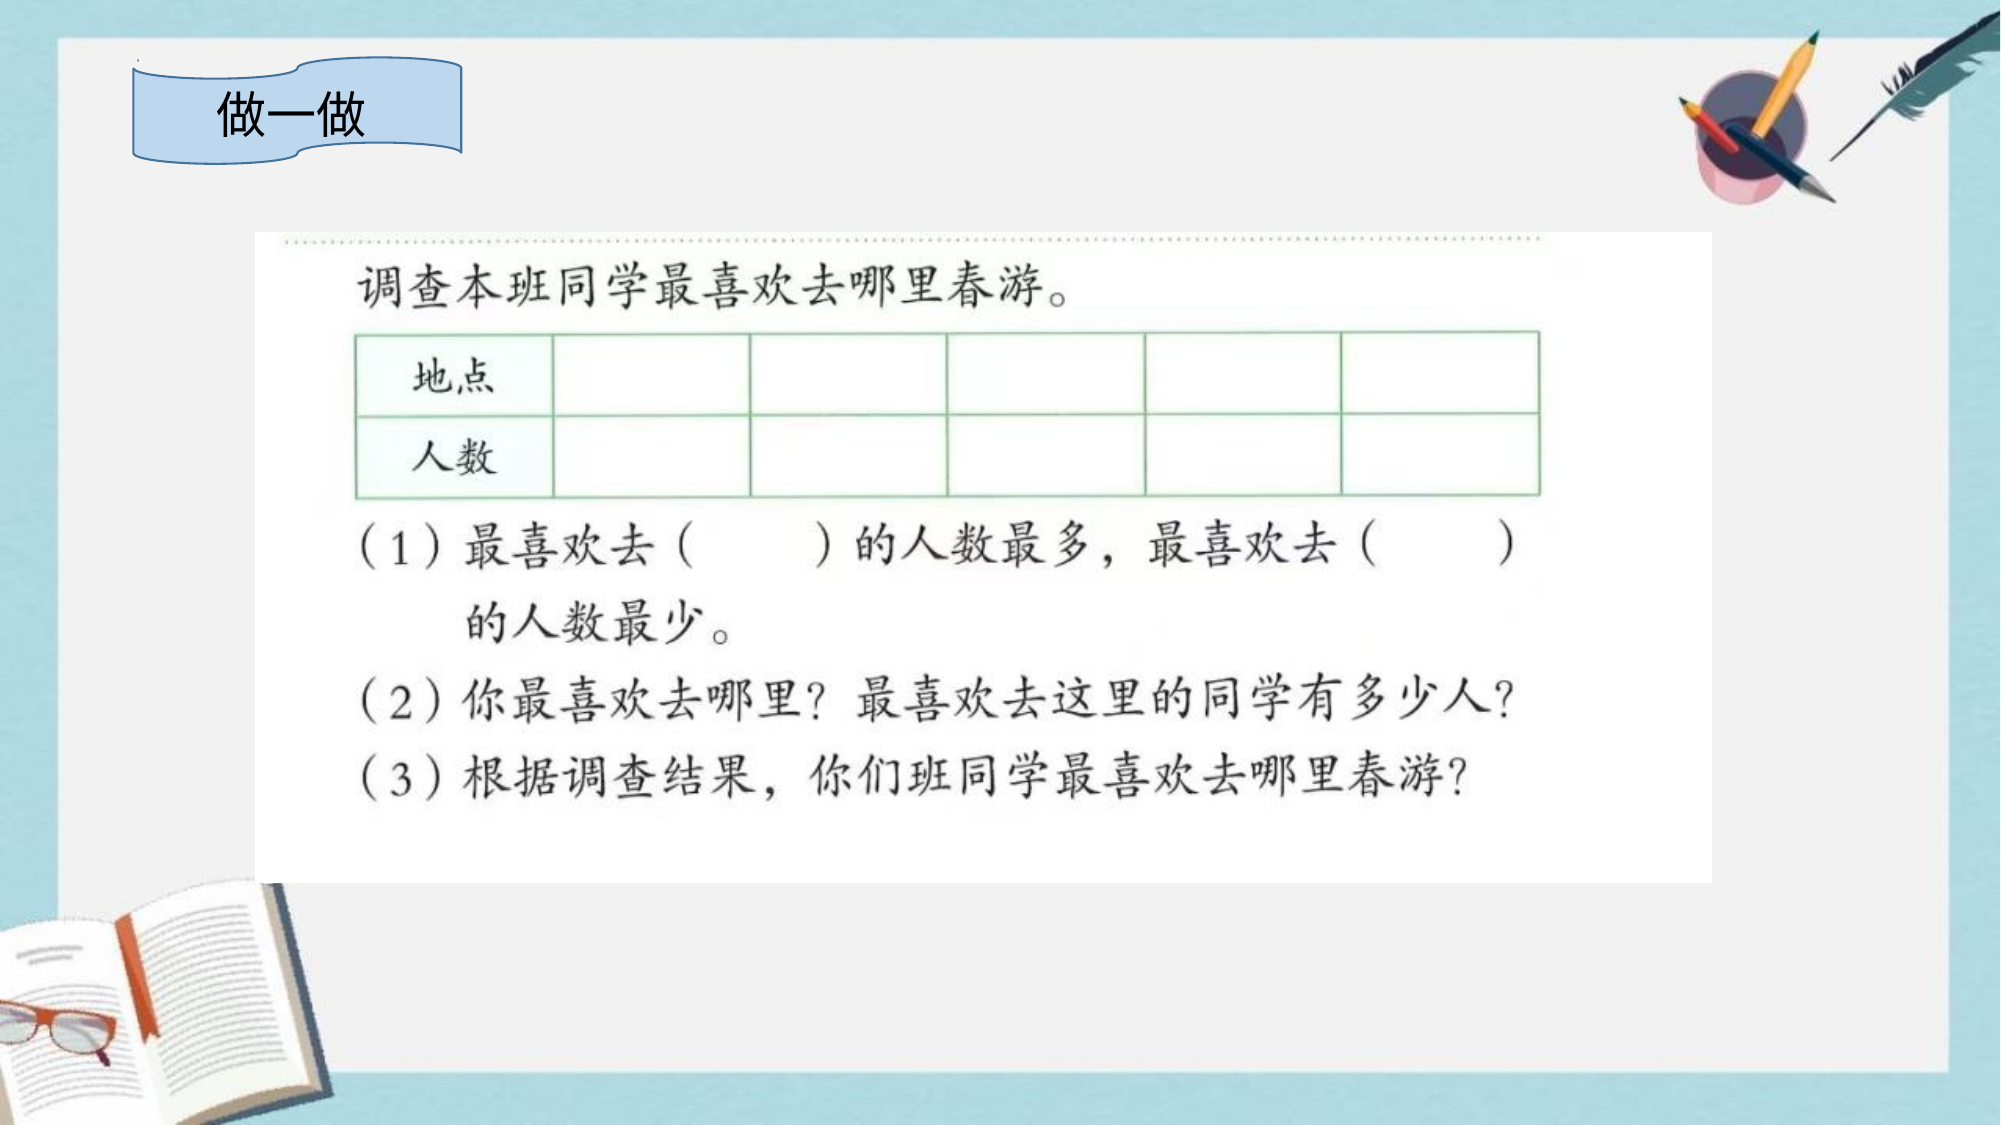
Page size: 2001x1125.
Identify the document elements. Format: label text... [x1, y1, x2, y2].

list 做一做 [133, 83, 451, 208]
picture [0, 0, 2001, 1125]
text_box [132, 56, 463, 155]
